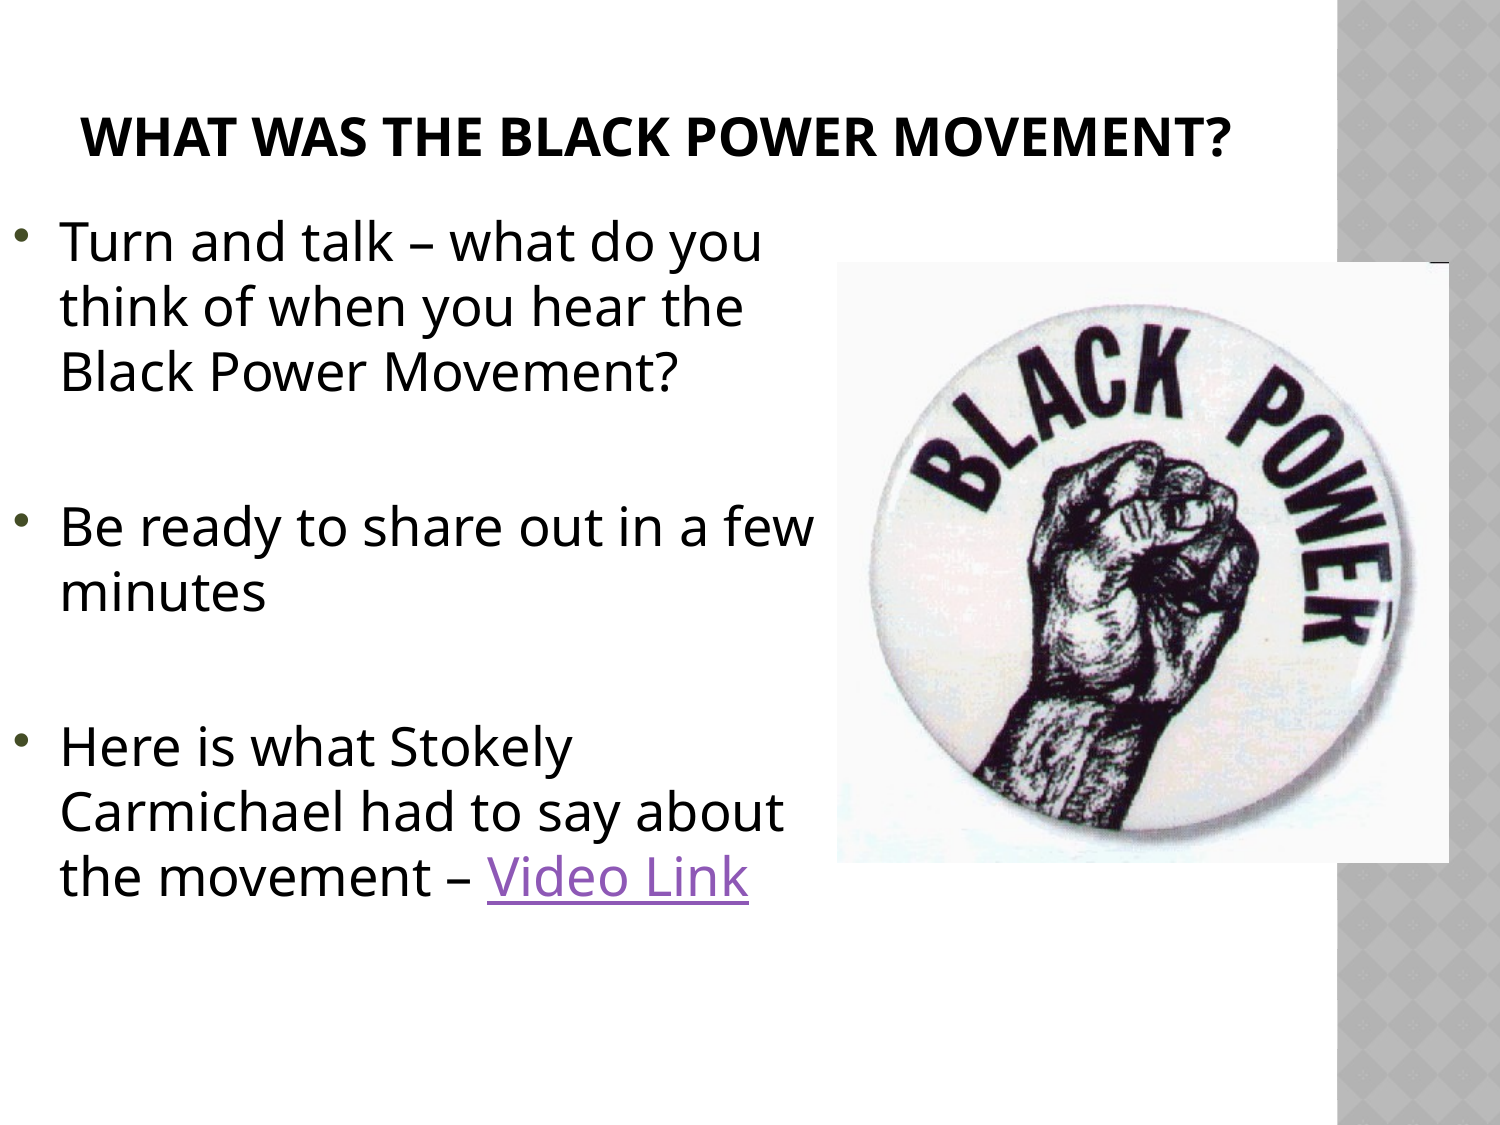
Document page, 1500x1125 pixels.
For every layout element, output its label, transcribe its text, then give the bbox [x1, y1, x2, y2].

picture [837, 261, 1449, 863]
list Turn and talk – what do you think of when you hear the Black Power Movement? Be ready to share out in a few minutes Here is what Stokely Carmichael had to say about the movement – Video Link [0, 200, 850, 1059]
title What Was The Black Power Movement? [62, 50, 1250, 173]
